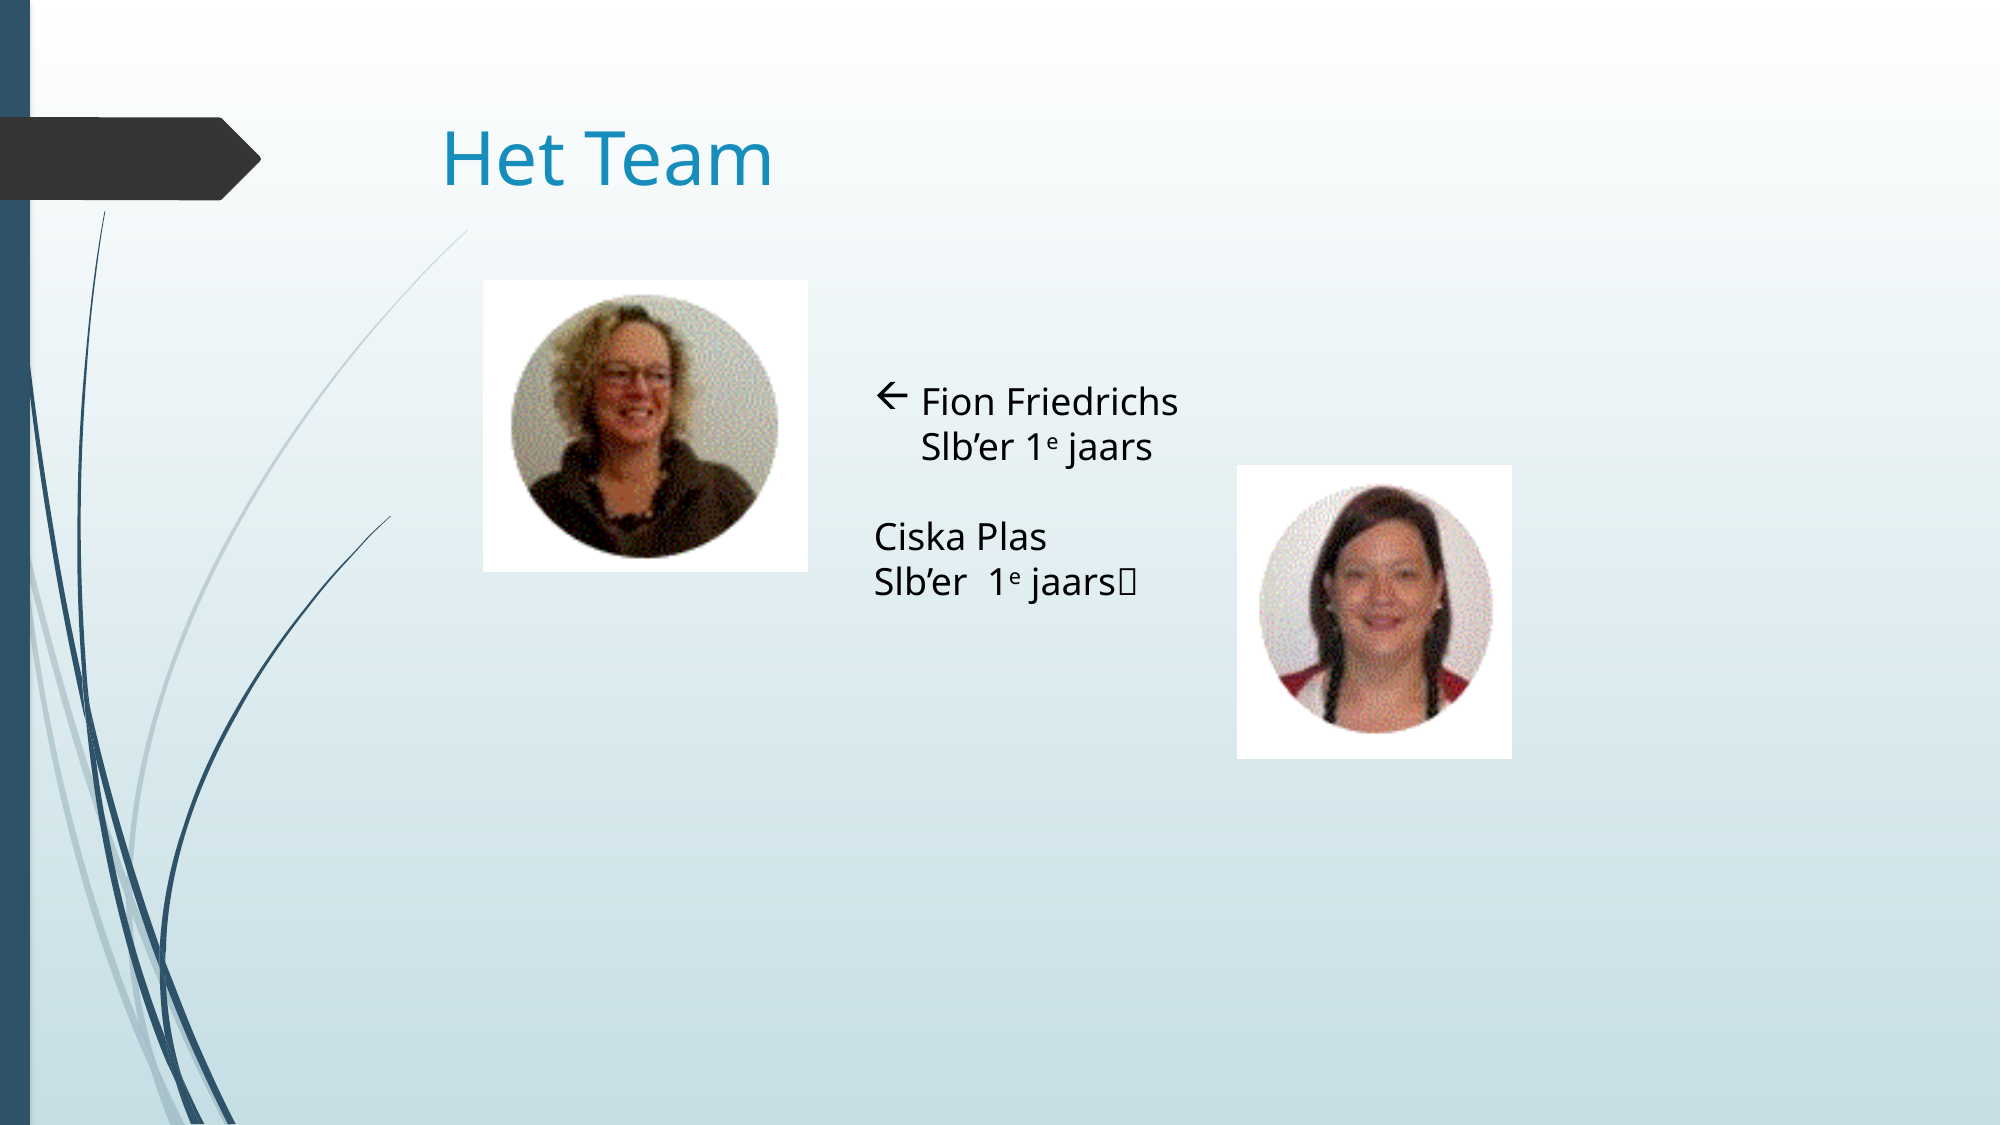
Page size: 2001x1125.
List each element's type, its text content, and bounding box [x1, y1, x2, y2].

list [483, 280, 808, 573]
text_box Fion Friedrichs Slb’er 1e jaars Ciska Plas Slb’er 1e jaars [859, 370, 1278, 611]
title Het Team [425, 102, 1888, 313]
picture [1237, 465, 1513, 759]
